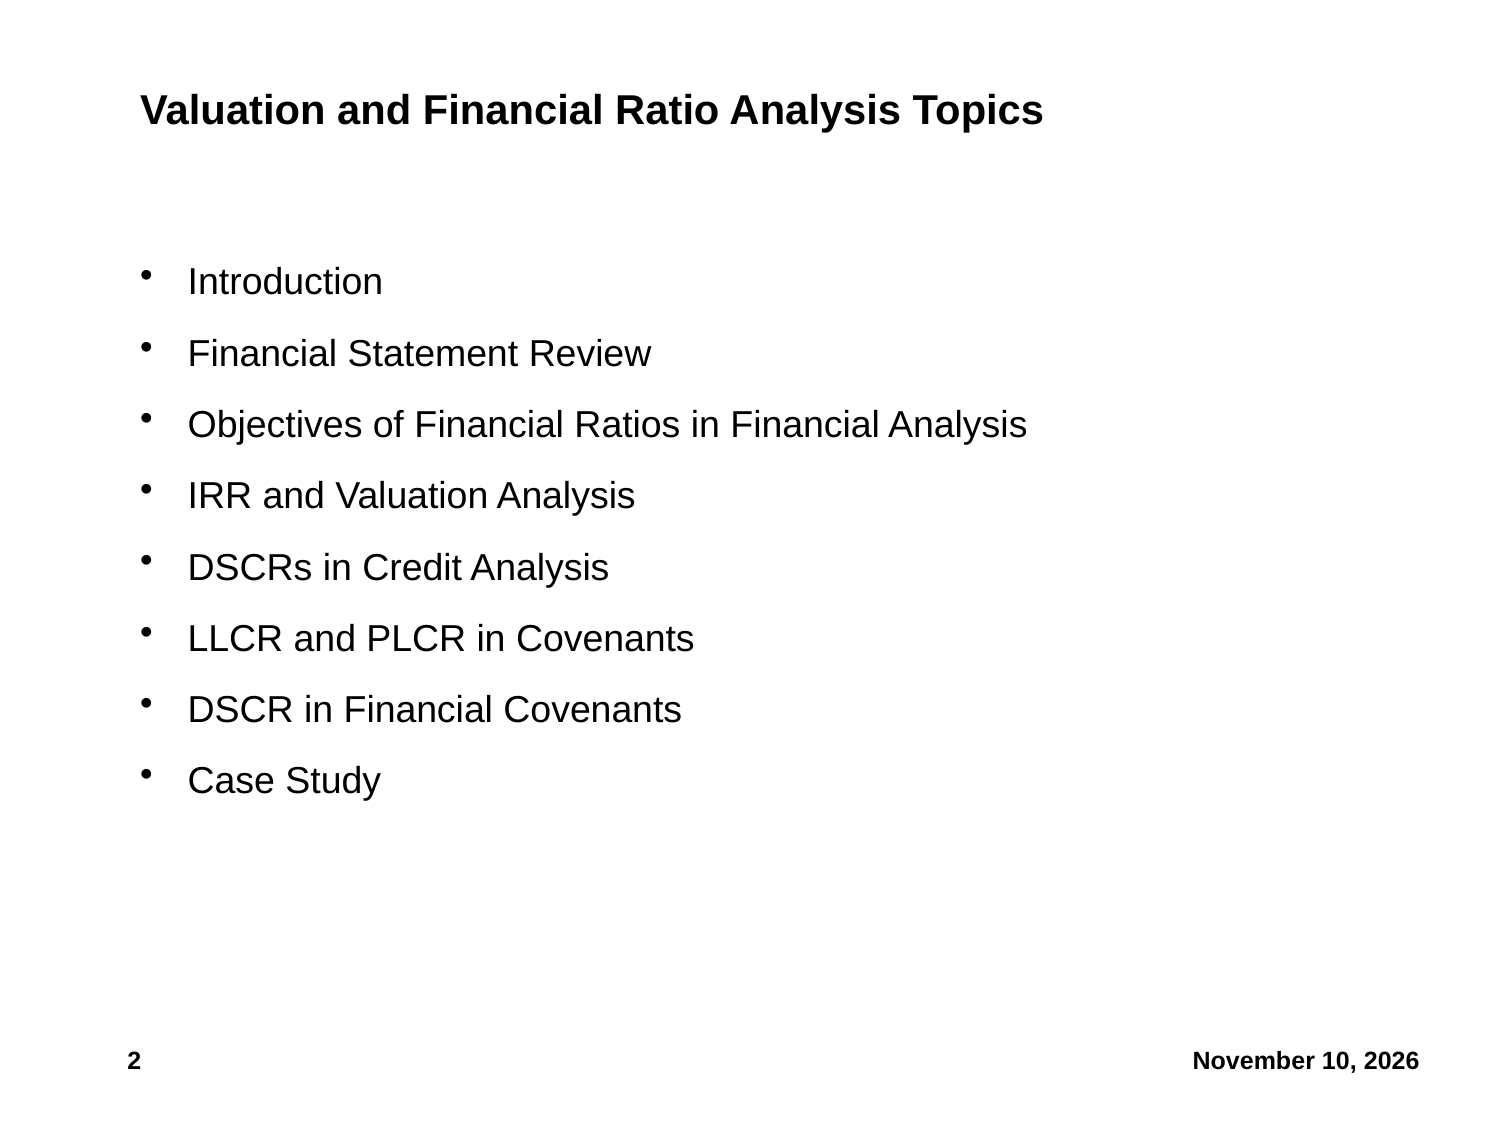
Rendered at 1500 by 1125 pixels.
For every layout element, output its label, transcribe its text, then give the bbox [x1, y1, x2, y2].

title Valuation and Financial Ratio Analysis Topics [124, 74, 1376, 226]
list Introduction Financial Statement Review Objectives of Financial Ratios in Financial Analysis IRR and Valuation Analysis DSCRs in Credit Analysis LLCR and PLCR in Covenants DSCR in Financial Covenants Case Study [124, 249, 1413, 1001]
